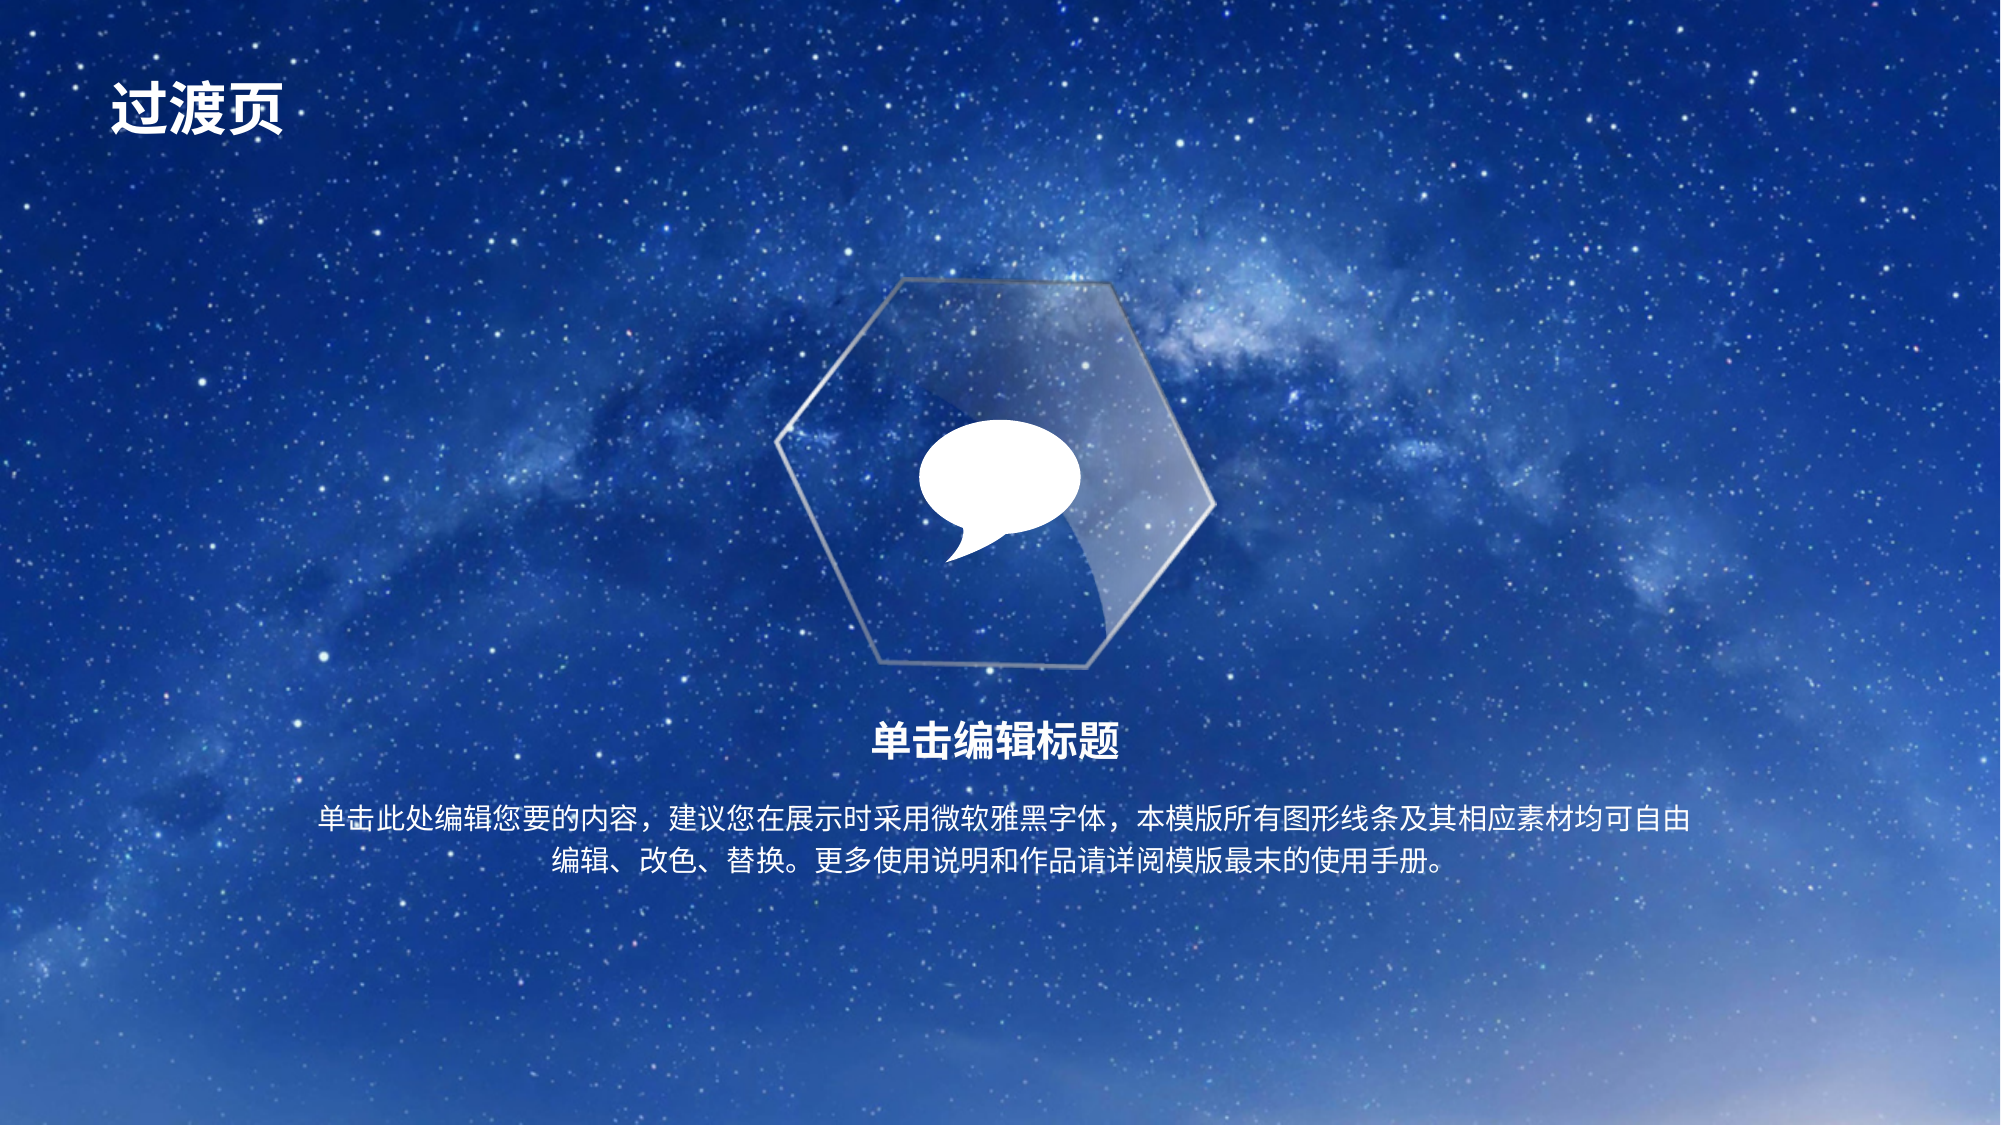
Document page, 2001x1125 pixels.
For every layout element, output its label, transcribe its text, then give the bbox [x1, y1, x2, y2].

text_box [781, 288, 1210, 659]
text_box 单击此处编辑您要的内容，建议您在展示时采用微软雅黑字体，本模版所有图形线条及其相应素材均可自由编辑、改色、替换。更多使用说明和作品请详阅模版最末的使用手册。 [306, 793, 1704, 878]
text_box 单击编辑标题 [769, 715, 1221, 766]
picture [0, 0, 2001, 1125]
text_box 过渡页 [95, 64, 942, 150]
